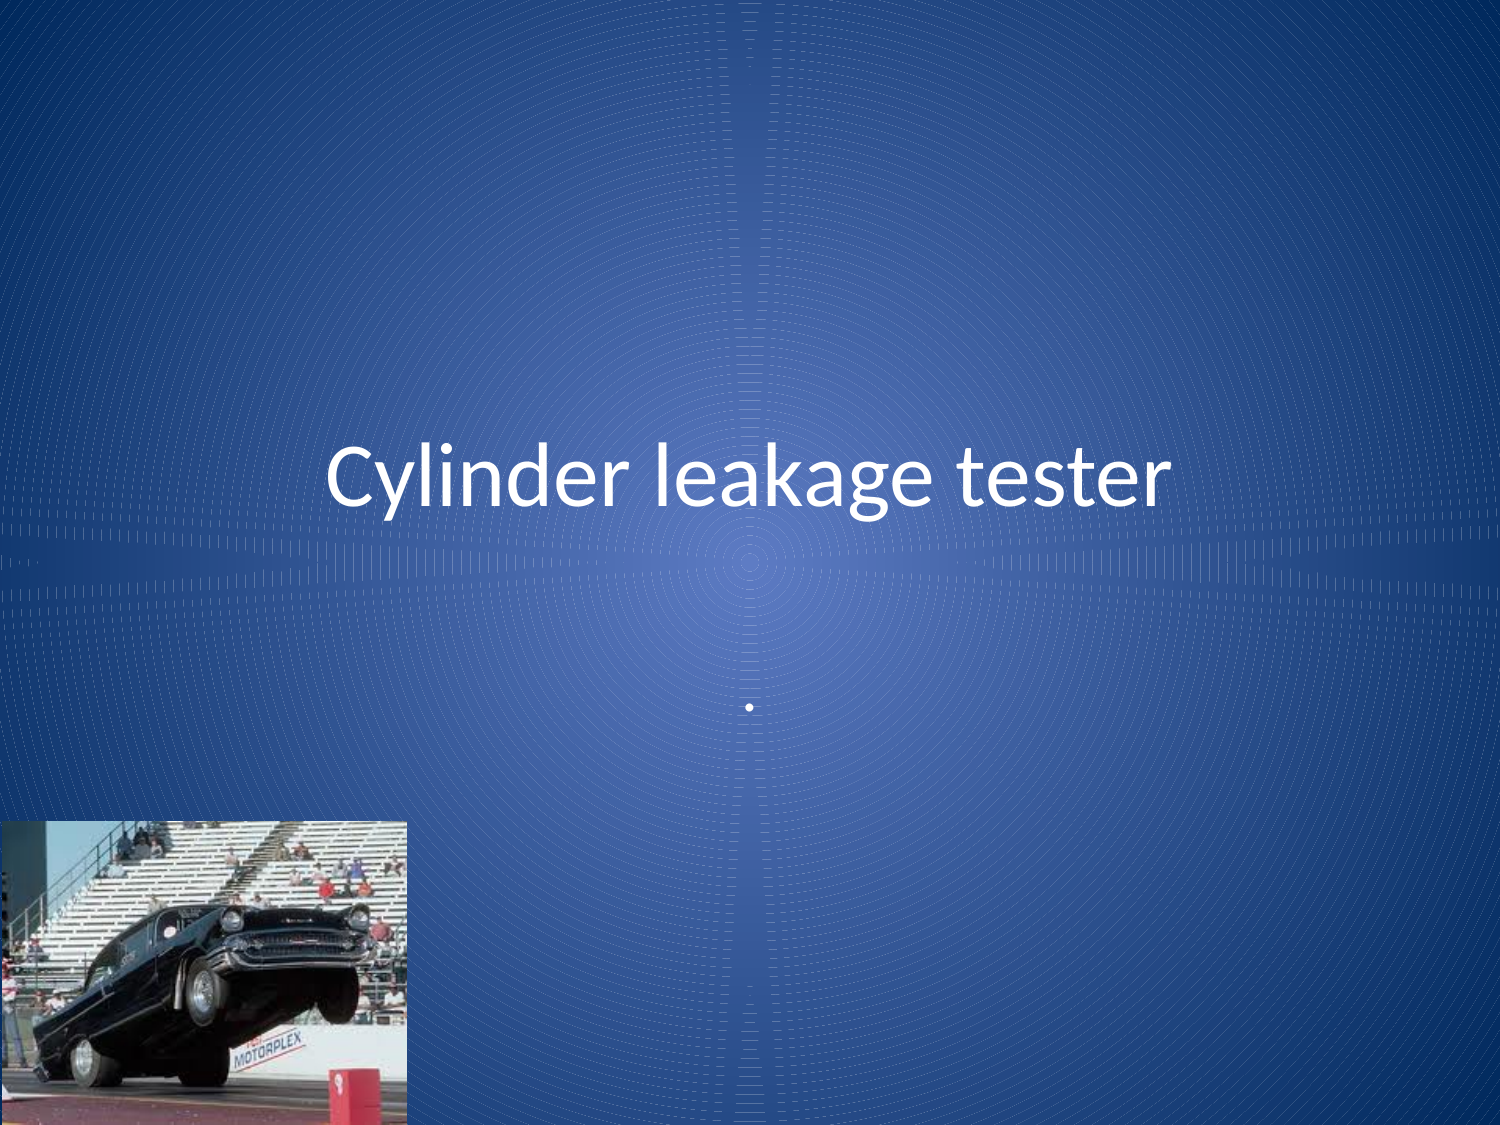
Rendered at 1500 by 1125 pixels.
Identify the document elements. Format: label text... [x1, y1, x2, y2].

title Cylinder leakage tester [112, 349, 1388, 591]
picture [1, 821, 408, 1125]
subtitle . [225, 637, 1275, 925]
